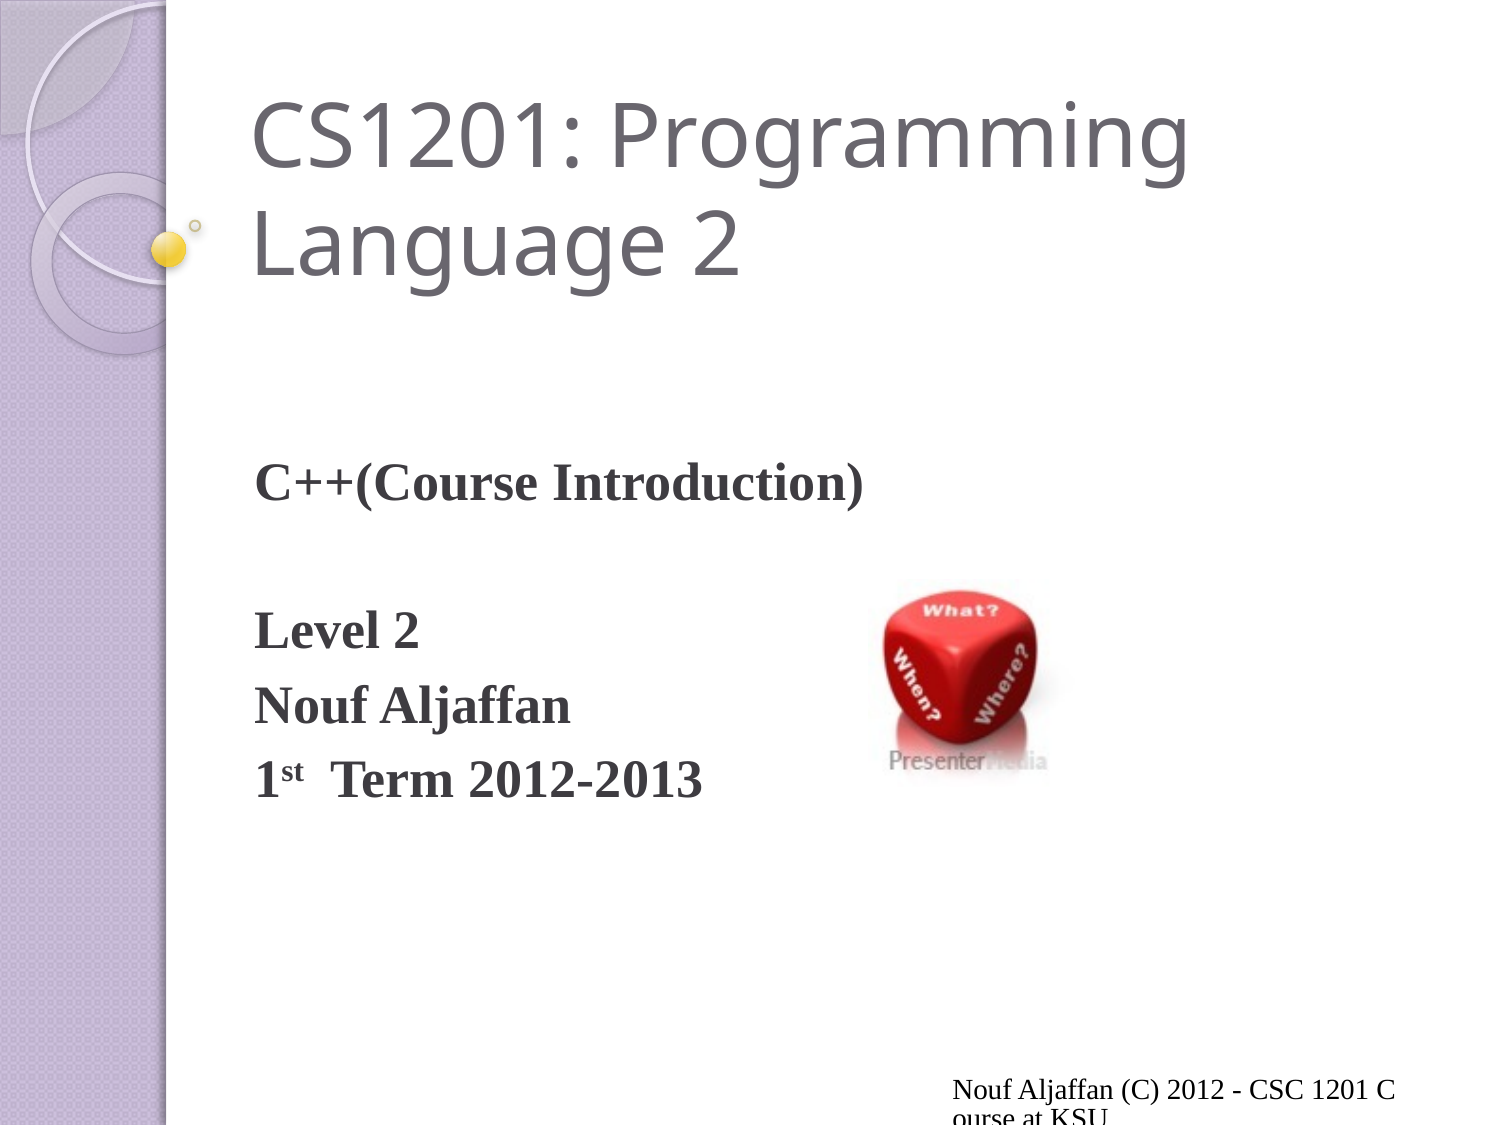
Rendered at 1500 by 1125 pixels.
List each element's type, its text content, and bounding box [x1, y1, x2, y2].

subtitle C++(Course Introduction) Level 2 Nouf Aljaffan 1st Term 2012-2013 [234, 303, 1450, 884]
footer Nouf Aljaffan (C) 2012 - CSC 1201 Course at KSU [937, 1034, 1413, 1113]
picture [867, 578, 1077, 788]
title CS1201: Programming Language 2 [234, 59, 1450, 301]
